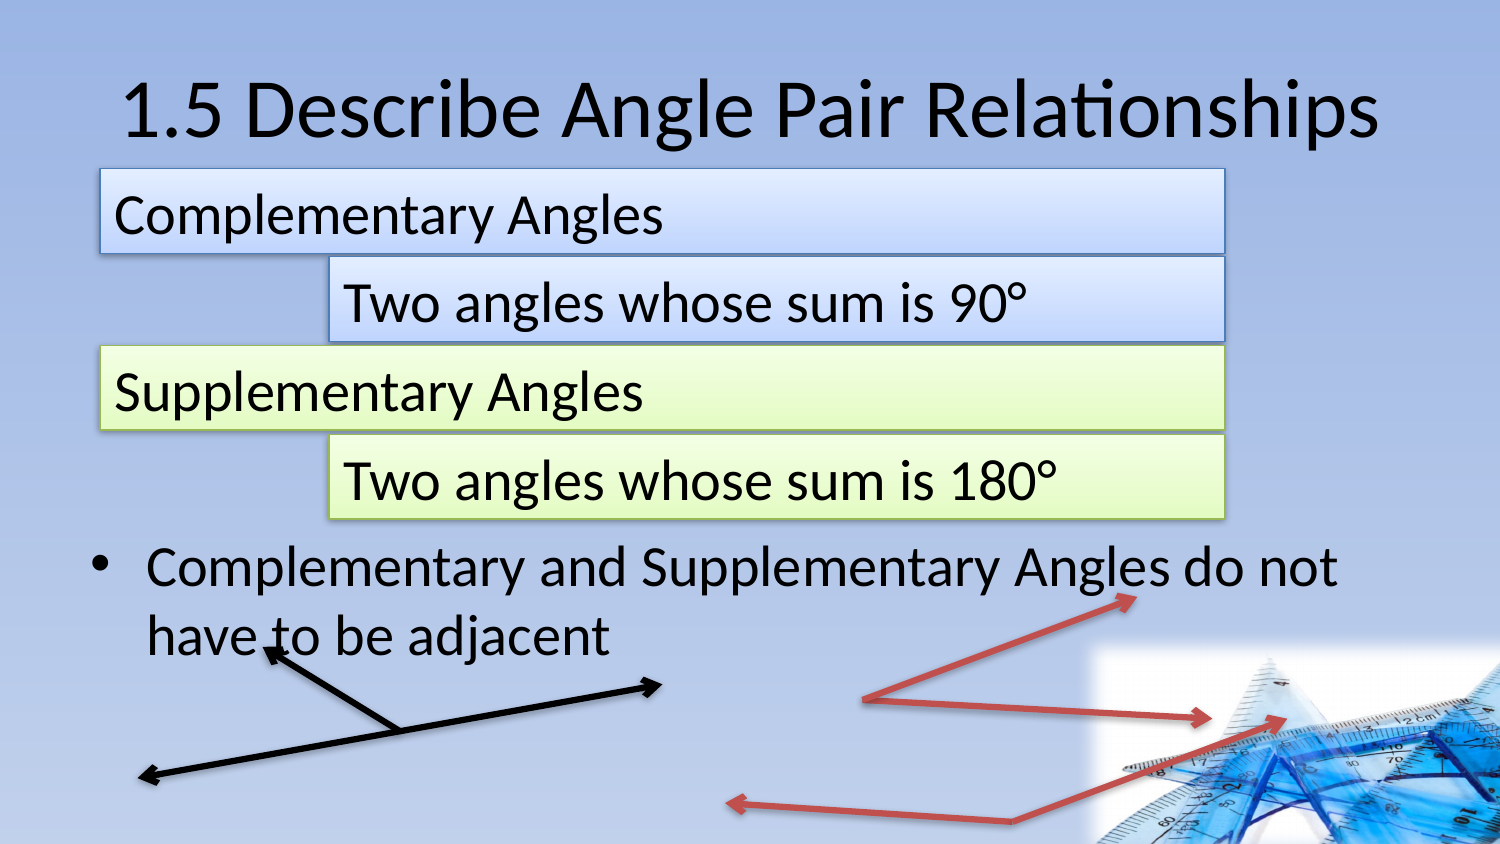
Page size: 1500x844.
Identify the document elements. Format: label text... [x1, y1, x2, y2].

list Complementary and Supplementary Angles do not have to be adjacent [75, 520, 1425, 754]
title 1.5 Describe Angle Pair Relationships [75, 33, 1425, 175]
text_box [862, 596, 1213, 719]
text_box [99, 345, 1226, 521]
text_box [724, 718, 1288, 823]
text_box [99, 168, 1226, 343]
picture [1102, 656, 1500, 838]
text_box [137, 646, 663, 779]
